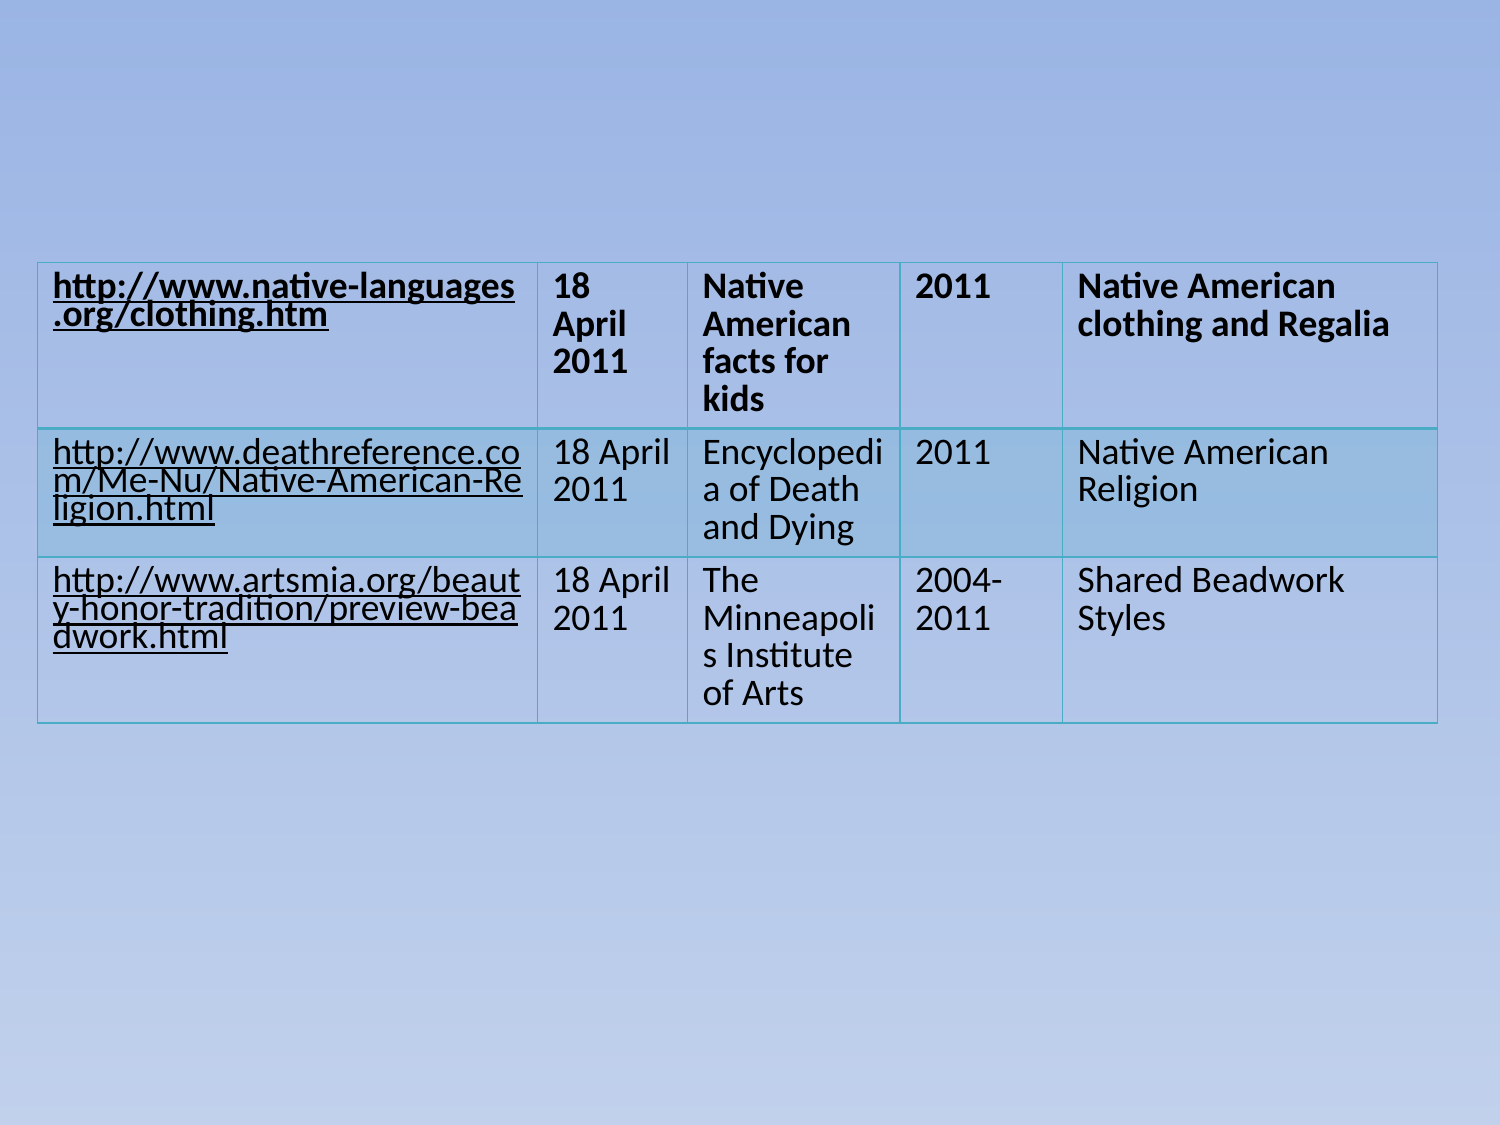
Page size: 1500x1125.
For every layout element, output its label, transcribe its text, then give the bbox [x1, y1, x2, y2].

table_cell 18 April 2011 [538, 558, 687, 722]
table_cell http://www.deathreference.com/Me-Nu/Native-American-Religion.html [38, 430, 537, 556]
table_header http://www.native-languages.org/clothing.htm [38, 263, 537, 427]
table_cell 18 April 2011 [538, 430, 687, 556]
table_header 18 April 2011 [538, 263, 687, 427]
table_cell 2004- 2011 [901, 558, 1062, 722]
table_header 2011 [901, 263, 1062, 427]
table_header Native American facts for kids [688, 263, 899, 427]
table_cell Native American Religion [1063, 430, 1437, 556]
table_cell Shared Beadwork Styles [1063, 558, 1437, 722]
table_cell The Minneapolis Institute of Arts [688, 558, 899, 722]
table_cell http://www.artsmia.org/beauty-honor-tradition/preview-beadwork.html [38, 558, 537, 722]
table_cell Encyclopedia of Death and Dying [688, 430, 899, 556]
table_cell 2011 [901, 430, 1062, 556]
table_header Native American clothing and Regalia [1063, 263, 1437, 427]
